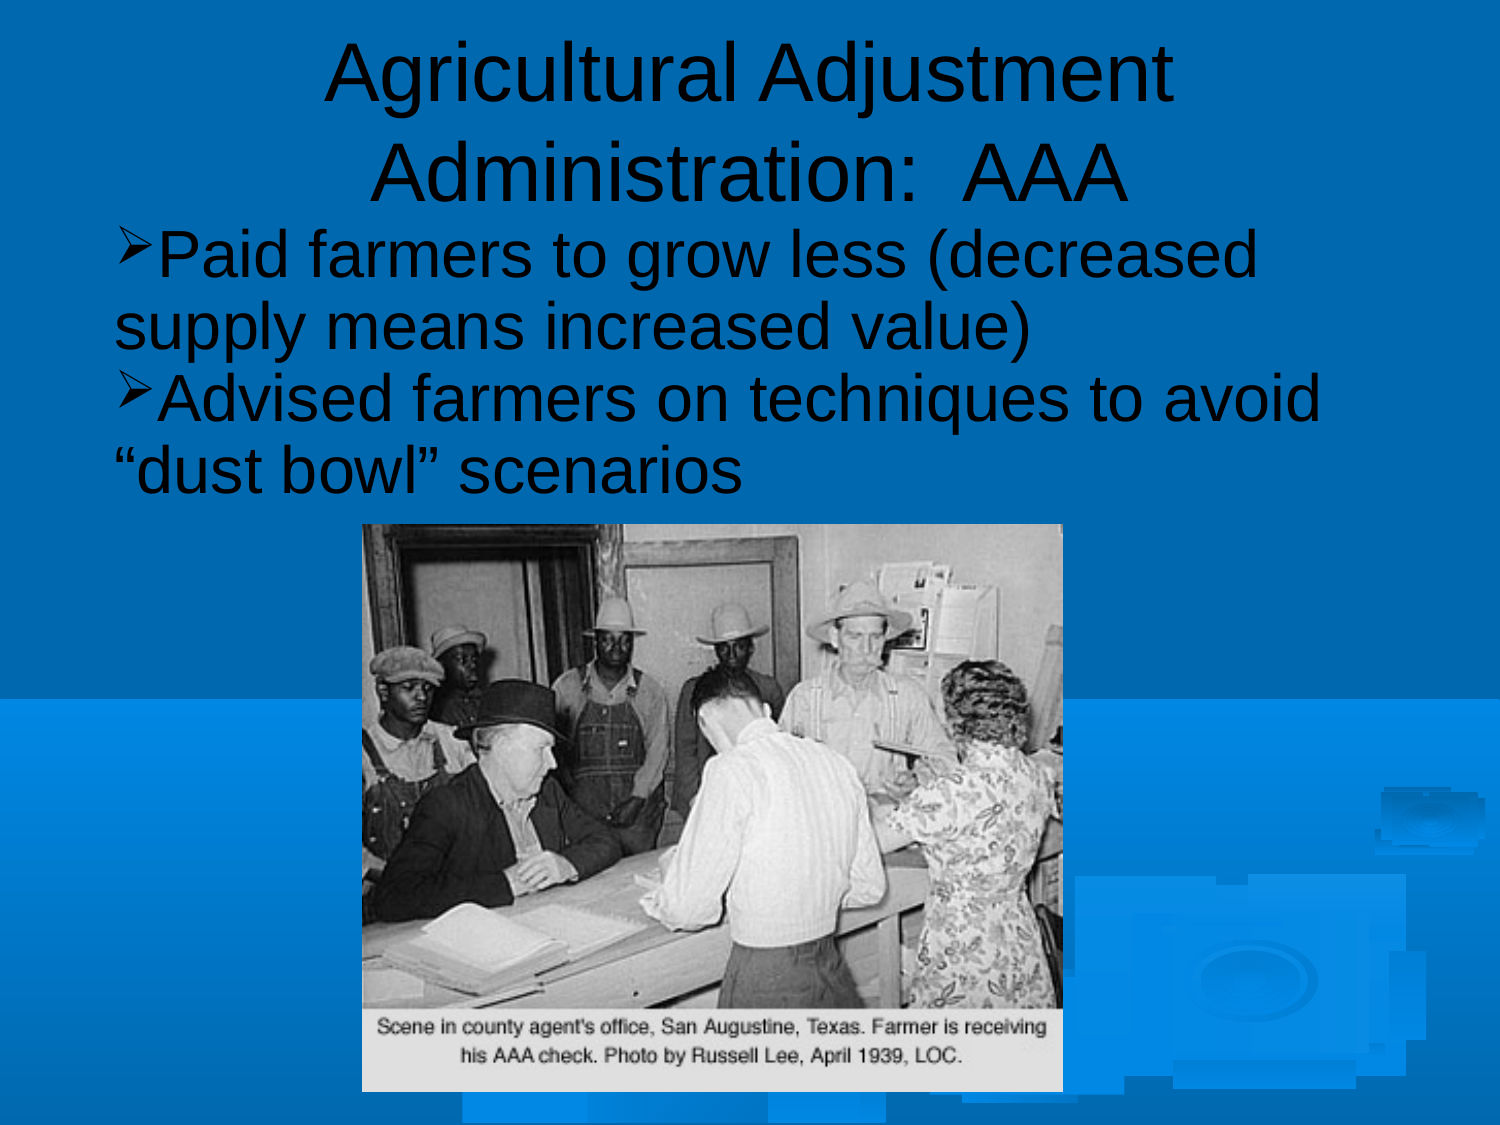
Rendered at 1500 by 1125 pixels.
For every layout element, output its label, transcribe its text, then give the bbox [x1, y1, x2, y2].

text_box Agricultural Adjustment Administration: AAA [74, 10, 1425, 226]
picture [362, 524, 1063, 1092]
text_box Paid farmers to grow less (decreased supply means increased value) Advised farmers on techniques to avoid “dust bowl” scenarios [99, 212, 1450, 563]
